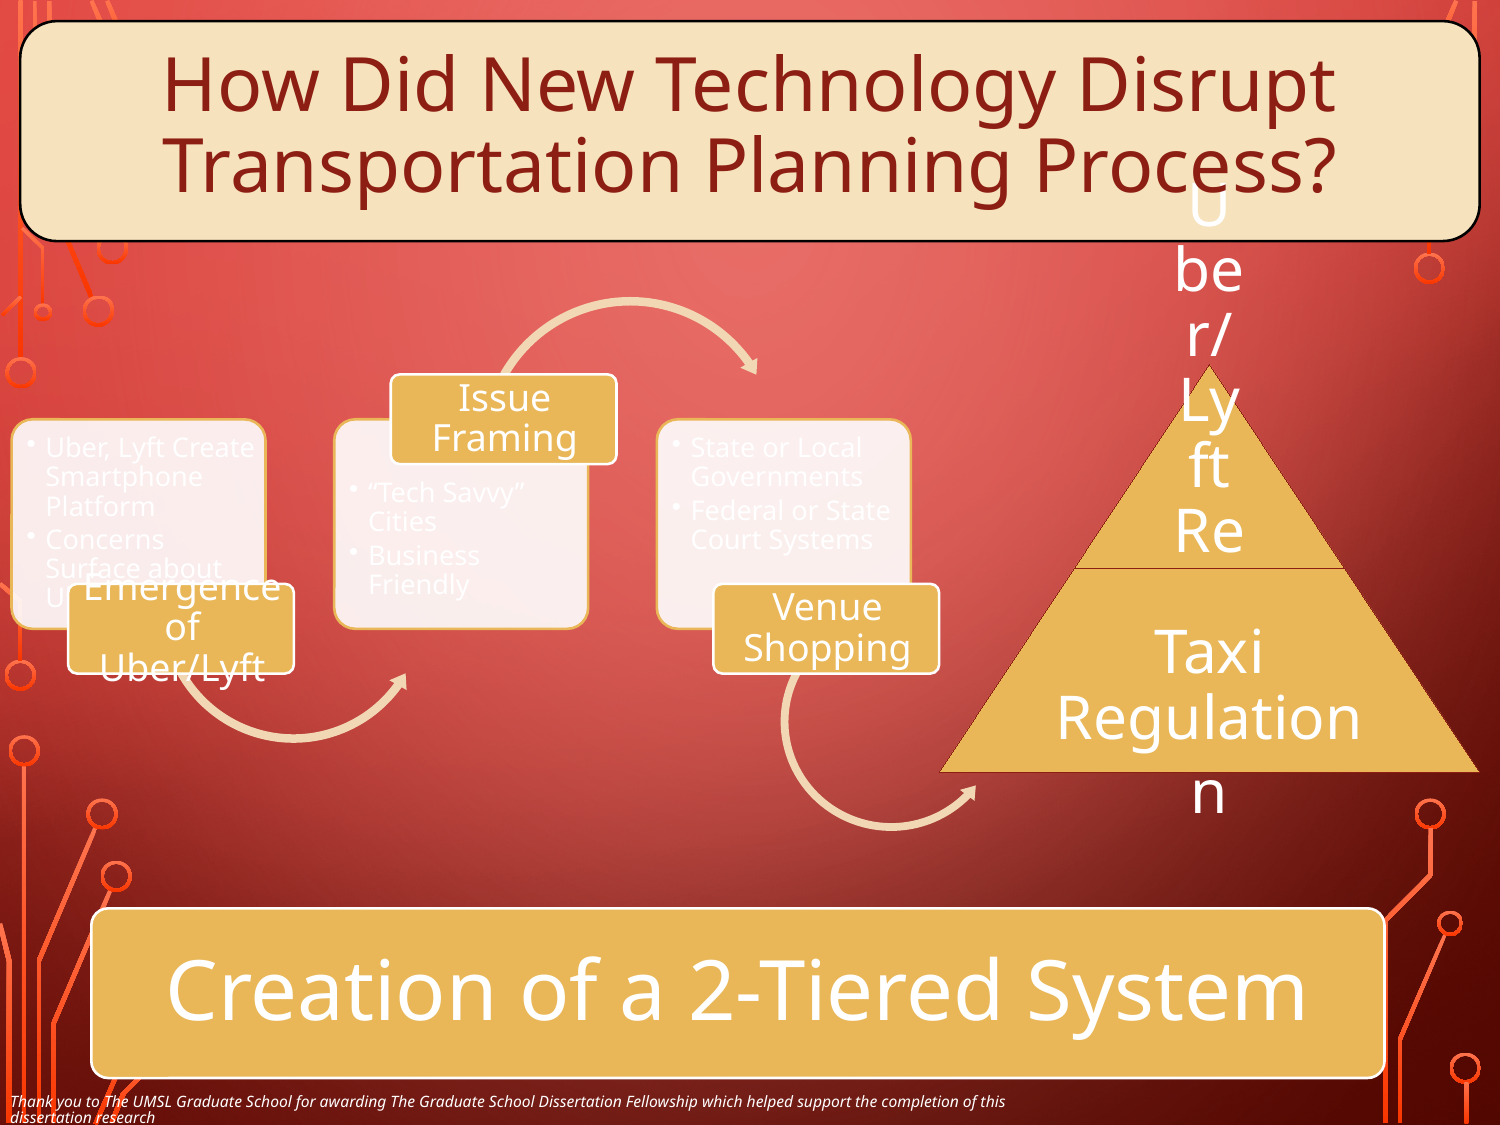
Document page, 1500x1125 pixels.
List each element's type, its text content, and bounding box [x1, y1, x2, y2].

text_box How Did New Technology Disrupt Transportation Planning Process? [20, 43, 1480, 212]
text_box [18, 48, 1481, 243]
text_box Thank you to The UMSL Graduate School for awarding The Graduate School Dissertation Fellowship which helped support the completion of this dissertation research [0, 1099, 1020, 1122]
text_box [91, 908, 1385, 1079]
text_box [792, 770, 976, 831]
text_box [938, 363, 1480, 773]
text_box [11, 278, 940, 770]
text_box [21, 19, 1478, 43]
